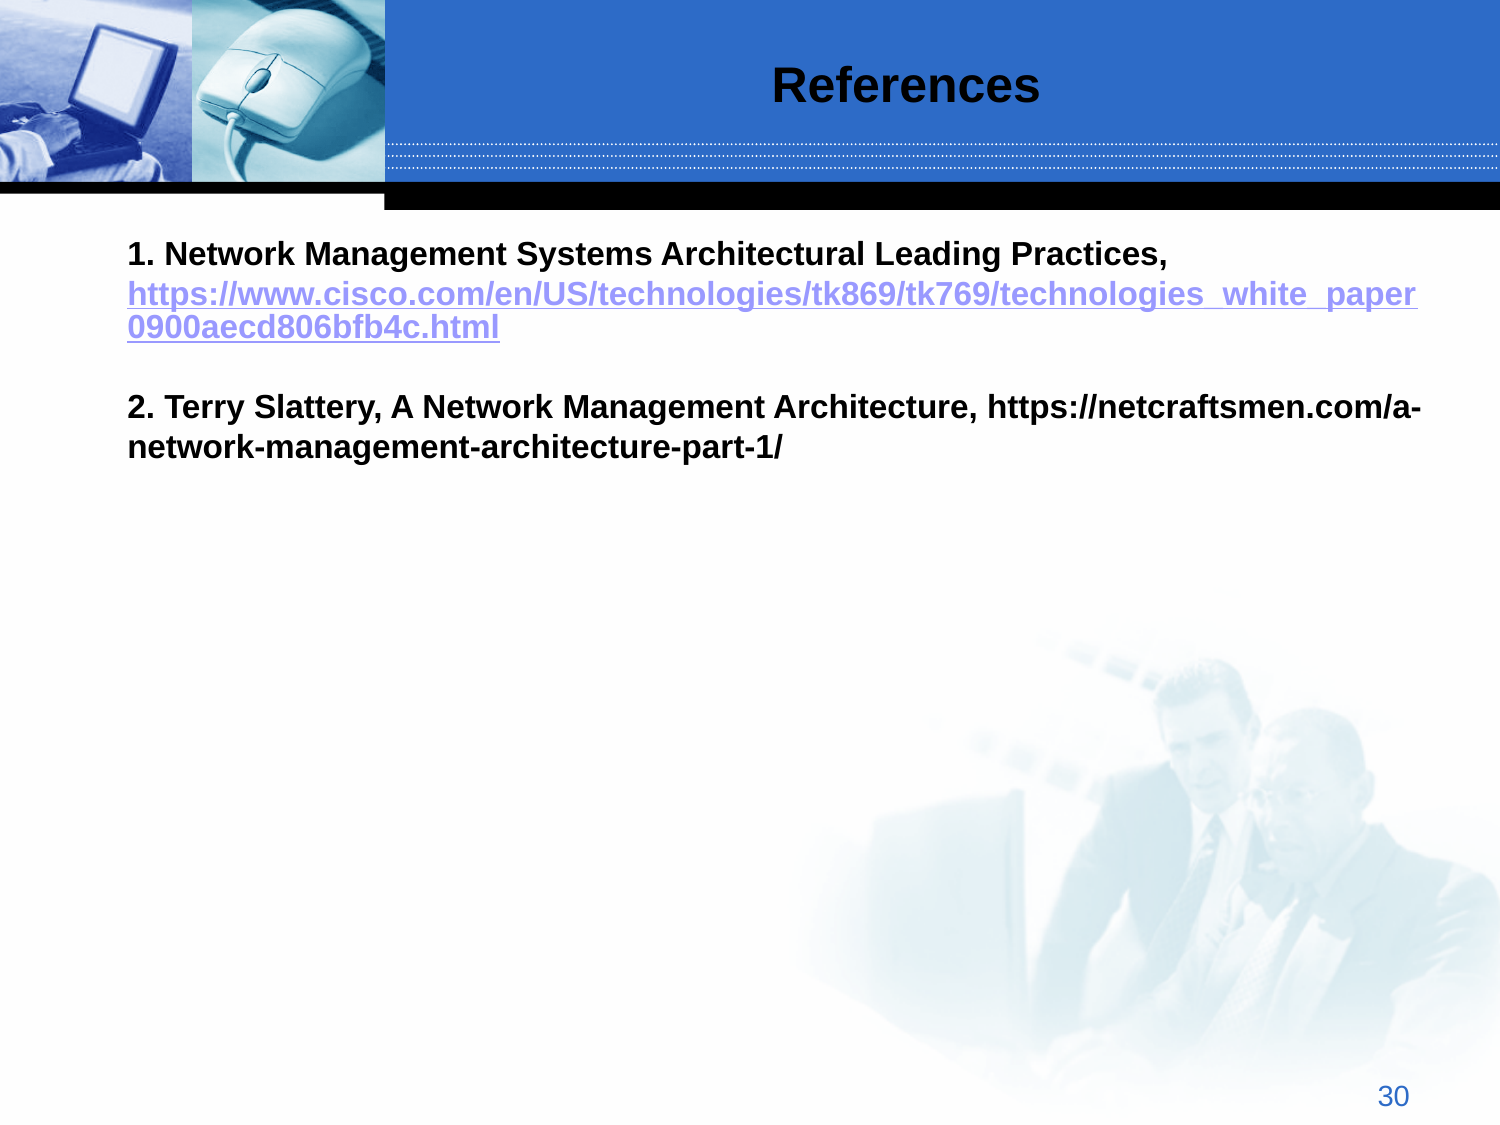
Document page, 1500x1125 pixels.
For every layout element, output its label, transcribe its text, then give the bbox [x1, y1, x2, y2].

text_box References [274, 44, 1500, 120]
picture [0, 194, 1500, 1125]
text_box 1. Network Management Systems Architectural Leading Practices, https://www.cisco.com/en/US/technologies/tk869/tk769/technologies_white_paper0900aecd806bfb4c.html 2. Terry Slattery, A Network Management Architecture, https://netcraftsmen.com/a-network-management-architecture-part-1/ [112, 224, 1450, 480]
slide_number 30 [1074, 1069, 1426, 1111]
picture [0, 0, 385, 181]
